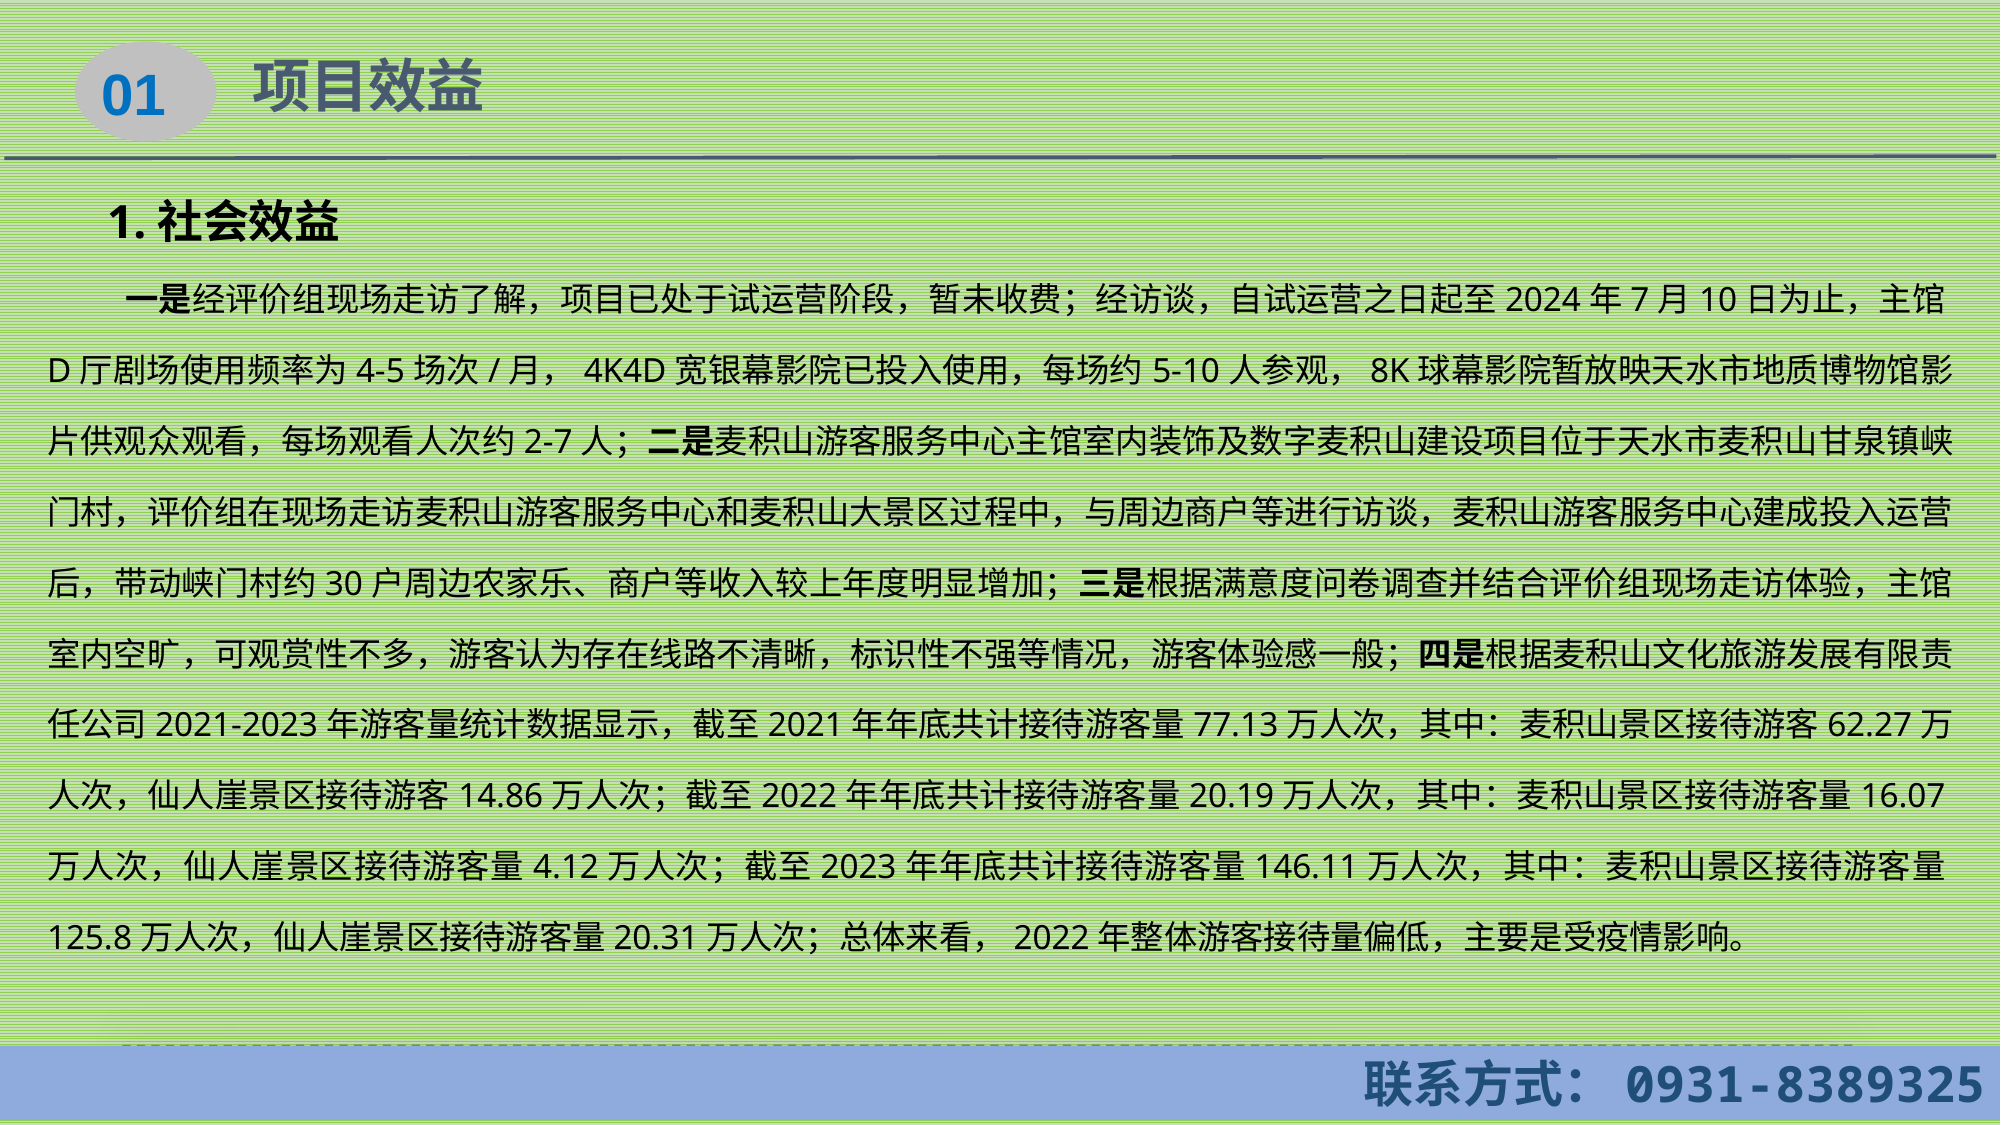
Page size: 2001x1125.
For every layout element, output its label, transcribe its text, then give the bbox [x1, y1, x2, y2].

text_box 联系方式：0931-8389325 [0, 1045, 2000, 1121]
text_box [74, 41, 1147, 142]
text_box 1.社会效益 一是经评价组现场走访了解，项目已处于试运营阶段，暂未收费；经访谈，自试运营之日起至2024年7月10日为止，主馆D厅剧场使用频率为4-5场次/月，4K4D宽银幕影院已投入使用，每场约5-10人参观，8K球幕影院暂放映天水市地质博物馆影片供观众观看，每场观看人次约2-7人；二是麦积山游客服务中心主馆室内装饰及数字麦积山建设项目位于天水市麦积山甘泉镇峡门村，评价组在现场走访麦积山游客服务中心和麦积山大景区过程中，与周边商户等进行访谈，麦积山游客服务中心建成投入运营后，带动峡门村约30户周边农家乐、商户等收入较上年度明显增加；三是根据满意度问卷调查并结合评价组现场走访体验，主馆室内空旷，可观赏性不多，游客认为存在线路不清晰，标识性不强等情况，游客体验感一般；四是根据麦积山文化旅游发展有限责任公司2021-2023年游客量统计数据显示，截至2021年年底共计接待游客量77.13万人次，其中：麦积山景区接待游客62.27万人次，仙人崖景区接待游客14.86万人次；截至2022年年底共计接待游客量20.19万人次，其中：麦积山景区接待游客量16.07万人次，仙人崖景区接待游客量4.12万人次；截至2023年年底共计接待游客量146.11万人次，其中：麦积山景区接待游客量125.8万人次，仙人崖景区接待游客量20.31万人次；总体来看，2022年整体游客接待量偏低，主要是受疫情影响。 [32, 169, 1969, 1007]
